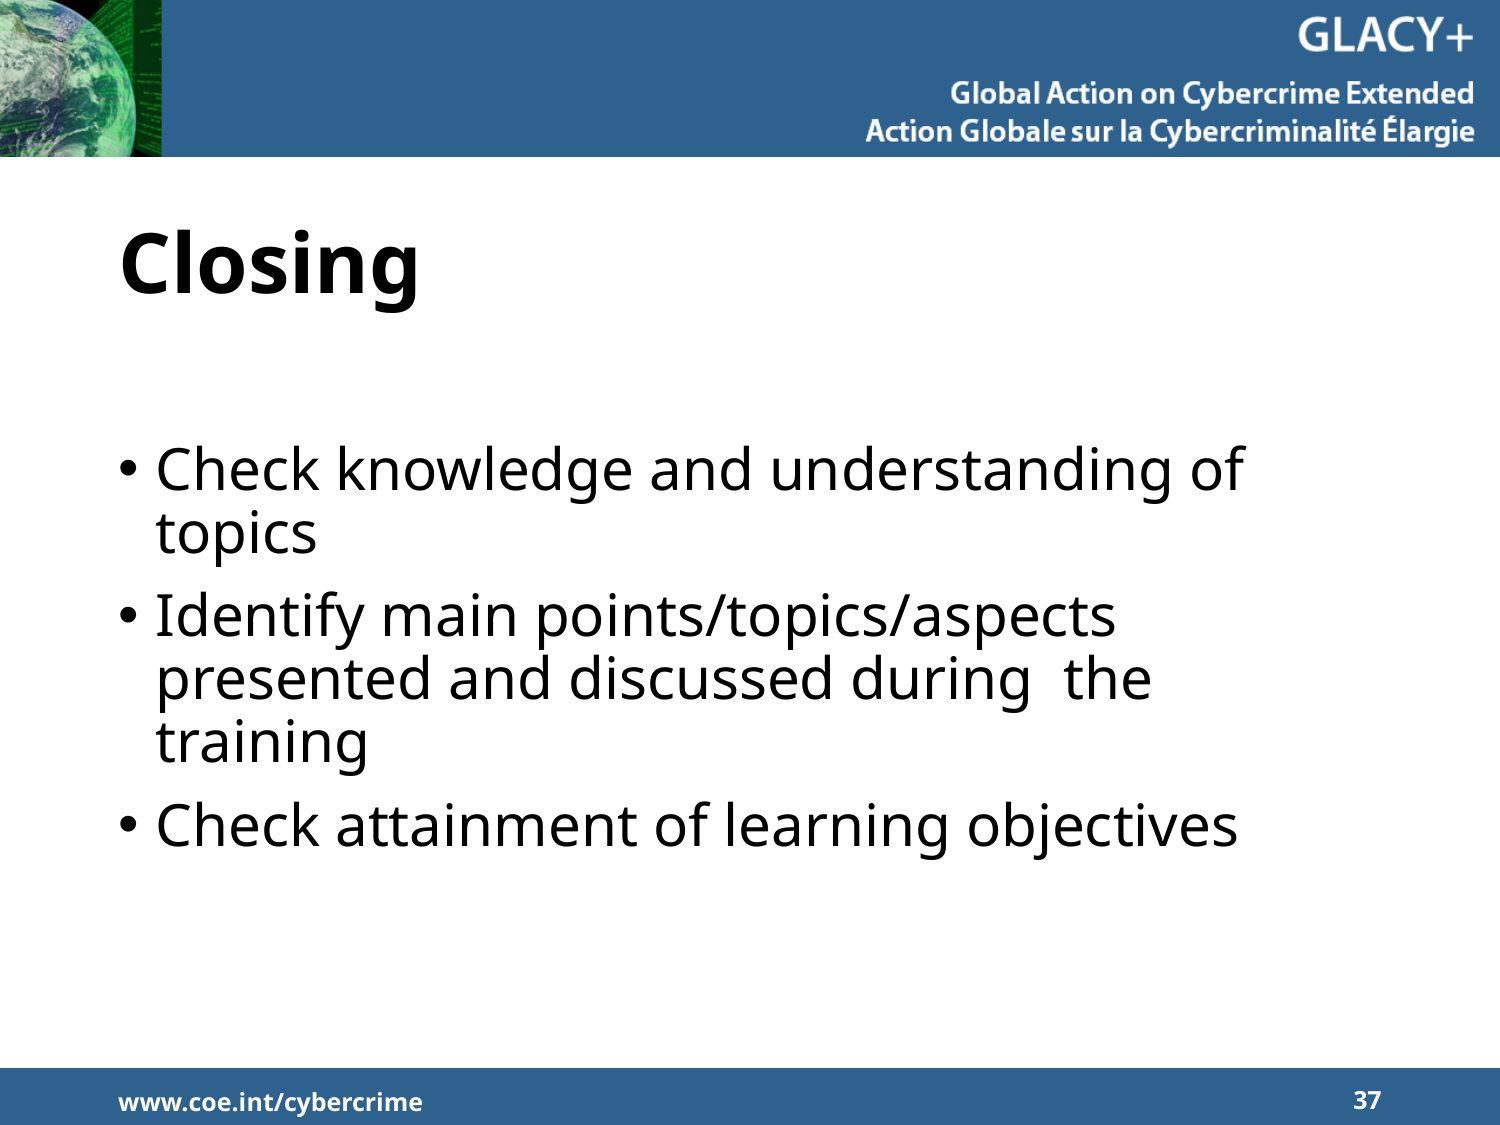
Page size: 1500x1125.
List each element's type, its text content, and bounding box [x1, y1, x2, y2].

list Check knowledge and understanding of topics Identify main points/topics/aspects presented and discussed during the training Check attainment of learning objectives [103, 432, 1397, 1086]
slide_number www.coe.int/cybercrime [103, 1071, 491, 1125]
slide_number 37 [1059, 1071, 1397, 1125]
picture [0, 0, 1500, 157]
title Closing [103, 171, 1397, 363]
